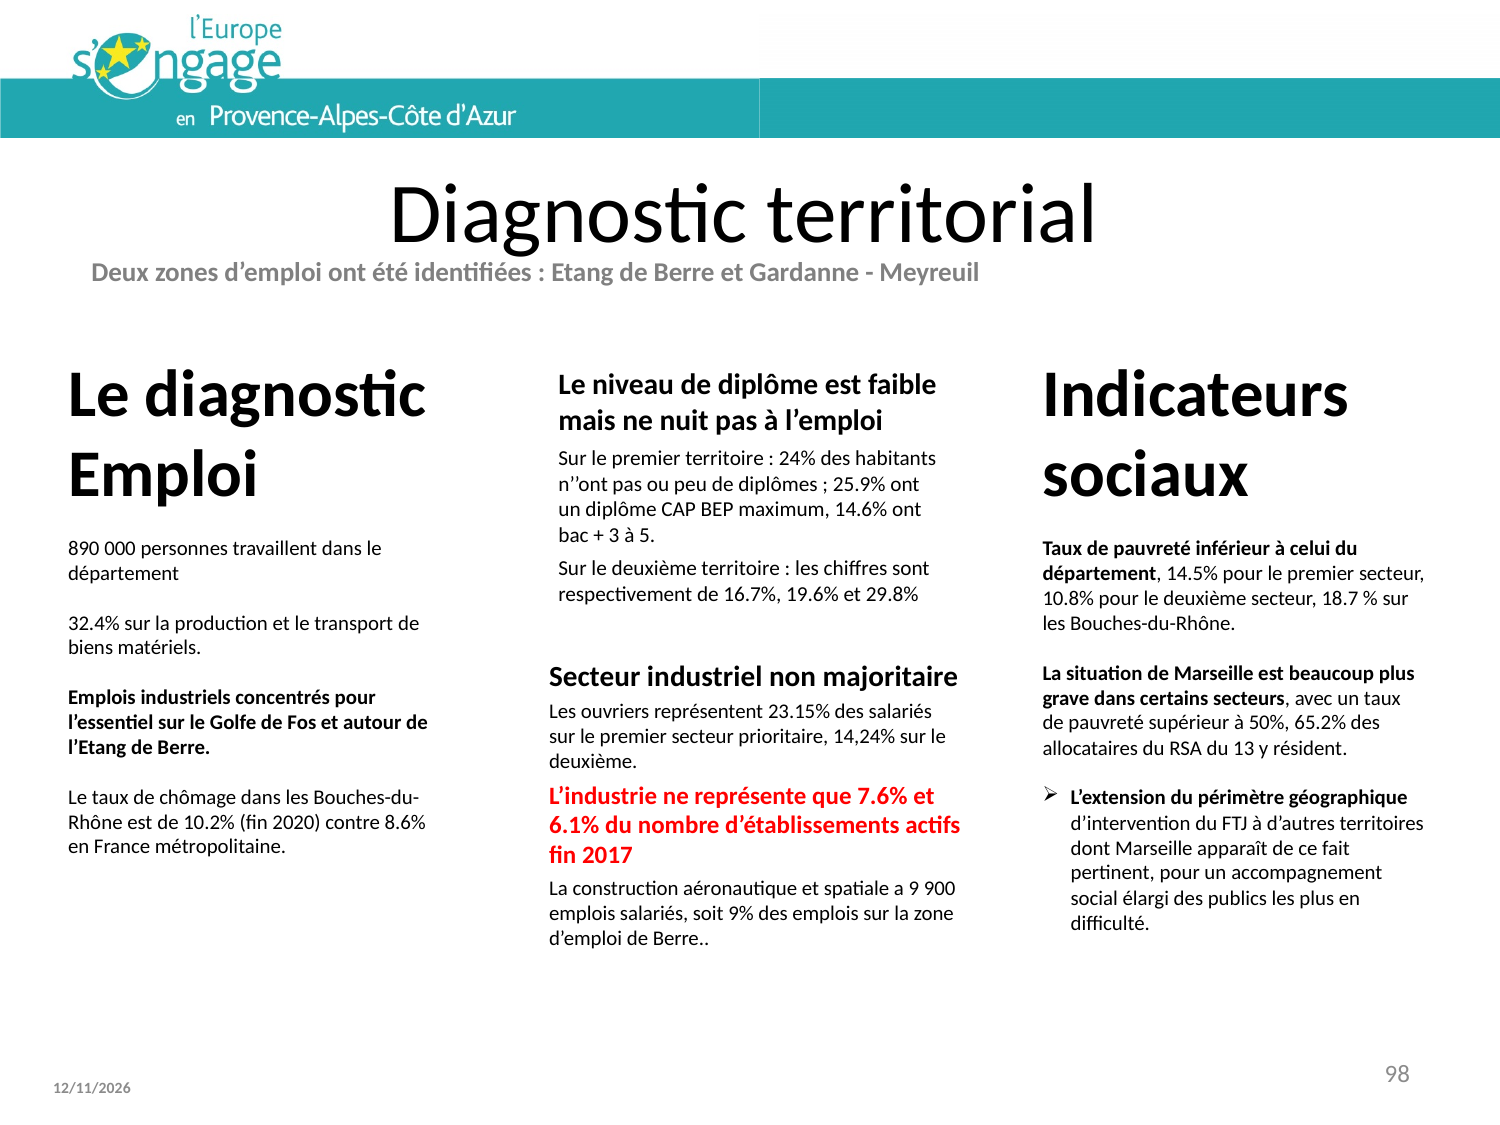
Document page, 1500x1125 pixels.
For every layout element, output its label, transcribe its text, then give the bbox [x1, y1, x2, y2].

title Diagnostic territorial [53, 151, 1436, 268]
slide_number 98 [1074, 1042, 1425, 1103]
text_box Deux zones d’emploi ont été identifiées : Etang de Berre et Gardanne - Meyreuil [76, 247, 1447, 295]
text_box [0, 14, 1500, 138]
list Le diagnostic Emploi 890 000 personnes travaillent dans le département 32.4% sur la production et le transport de biens matériels. Emplois industriels concentrés pour l’essentiel sur le Golfe de Fos et autour de l’Etang de Berre. Le taux de chômage dans les Bouches-du-Rhône est de 10.2% (fin 2020) contre 8.6% en France métropolitaine. [53, 341, 467, 972]
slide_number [53, 1049, 252, 1125]
text_box Secteur industriel non majoritaire Les ouvriers représentent 23.15% des salariés sur le premier secteur prioritaire, 14,24% sur le deuxième. L’industrie ne représente que 7.6% et 6.1% du nombre d’établissements actifs fin 2017 La construction aéronautique et spatiale a 9 900 emplois salariés, soit 9% des emplois sur la zone d’emploi de Berre.. [549, 656, 963, 988]
list Le niveau de diplôme est faible mais ne nuit pas à l’emploi Sur le premier territoire : 24% des habitants n’’ont pas ou peu de diplômes ; 25.9% ont un diplôme CAP BEP maximum, 14.6% ont bac + 3 à 5. Sur le deuxième territoire : les chiffres sont respectivement de 16.7%, 19.6% et 29.8% [543, 357, 957, 642]
list Indicateurs sociaux Taux de pauvreté inférieur à celui du département, 14.5% pour le premier secteur, 10.8% pour le deuxième secteur, 18.7 % sur les Bouches-du-Rhône. La situation de Marseille est beaucoup plus grave dans certains secteurs, avec un taux de pauvreté supérieur à 50%, 65.2% des allocataires du RSA du 13 y résident. L’extension du périmètre géographique d’intervention du FTJ à d’autres territoires dont Marseille apparaît de ce fait pertinent, pour un accompagnement social élargi des publics les plus en difficulté. [1027, 341, 1441, 968]
